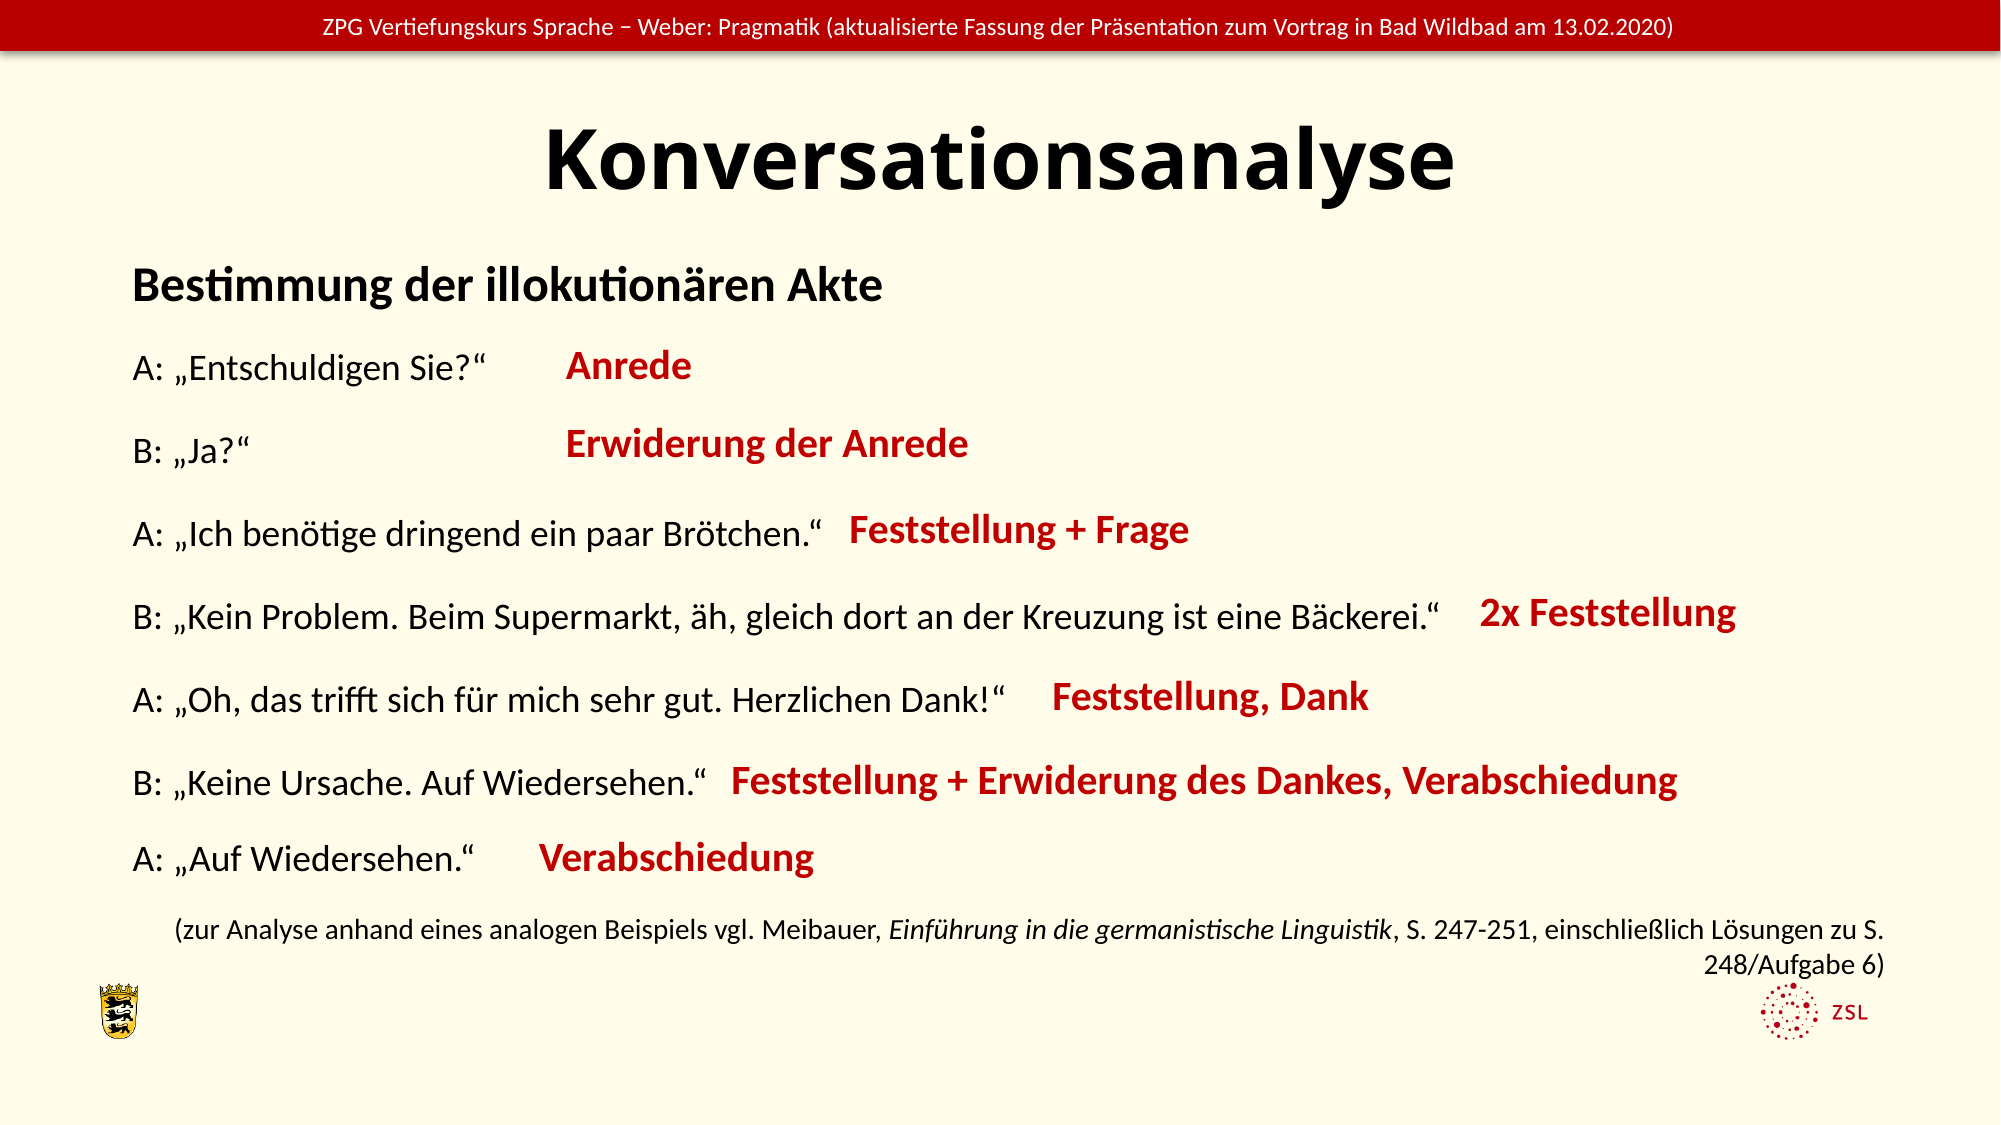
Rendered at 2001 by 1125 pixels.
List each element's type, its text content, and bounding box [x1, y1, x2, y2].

picture [98, 981, 140, 1041]
text_box Feststellung, Dank [1037, 661, 1465, 727]
text_box Anrede [551, 330, 906, 395]
title Konversationsanalyse [99, 68, 1900, 244]
picture [1746, 1024, 1882, 1054]
text_box Erwiderung der Anrede [551, 408, 1083, 473]
text_box Verabschiedung [524, 822, 903, 888]
text_box 2x Feststellung [1464, 577, 1753, 643]
text_box Feststellung + Erwiderung des Dankes, Verabschiedung [716, 745, 1720, 810]
text_box Feststellung + Frage [834, 494, 1367, 560]
list Bestimmung der illokutionären Akte A: „Entschuldigen Sie?“ B: „Ja?“ A: „Ich benötige dringend ein paar Brötchen.“ B: „Kein Problem. Beim Supermarkt, äh, gleich dort an der Kreuzung ist eine Bäckerei.“ A: „Oh, das trifft sich für mich sehr gut. Herzlichen Dank!“ B: „Keine Ursache. Auf Wiedersehen.“ A: „Auf Wiedersehen.“ (zur Analyse anhand eines analogen Beispiels vgl. Meibauer, Einführung in die germanistische Linguistik, S. 247-251, einschließlich Lösungen zu S. 248/Aufgabe 6) [99, 244, 1900, 1024]
